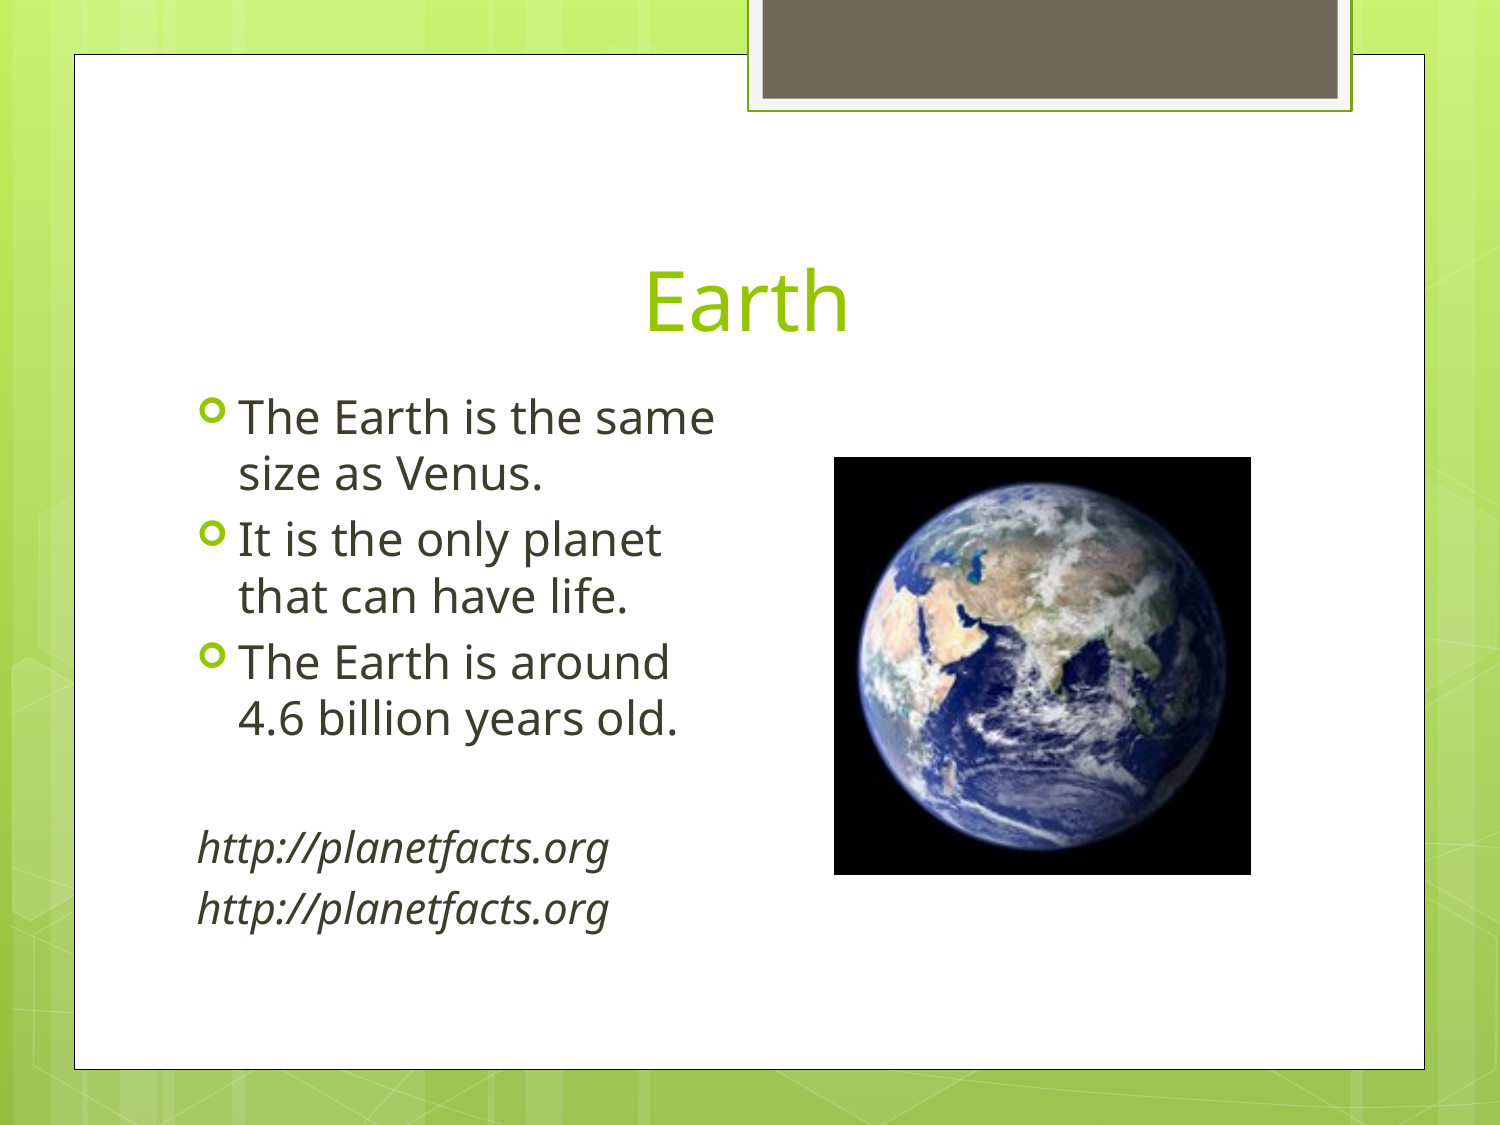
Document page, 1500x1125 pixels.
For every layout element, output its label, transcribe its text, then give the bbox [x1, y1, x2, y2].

list The Earth is the same size as Venus. It is the only planet that can have life. The Earth is around 4.6 billion years old. http://planetfacts.org http://planetfacts.org [171, 379, 732, 953]
title Earth [171, 168, 1324, 357]
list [833, 457, 1251, 875]
